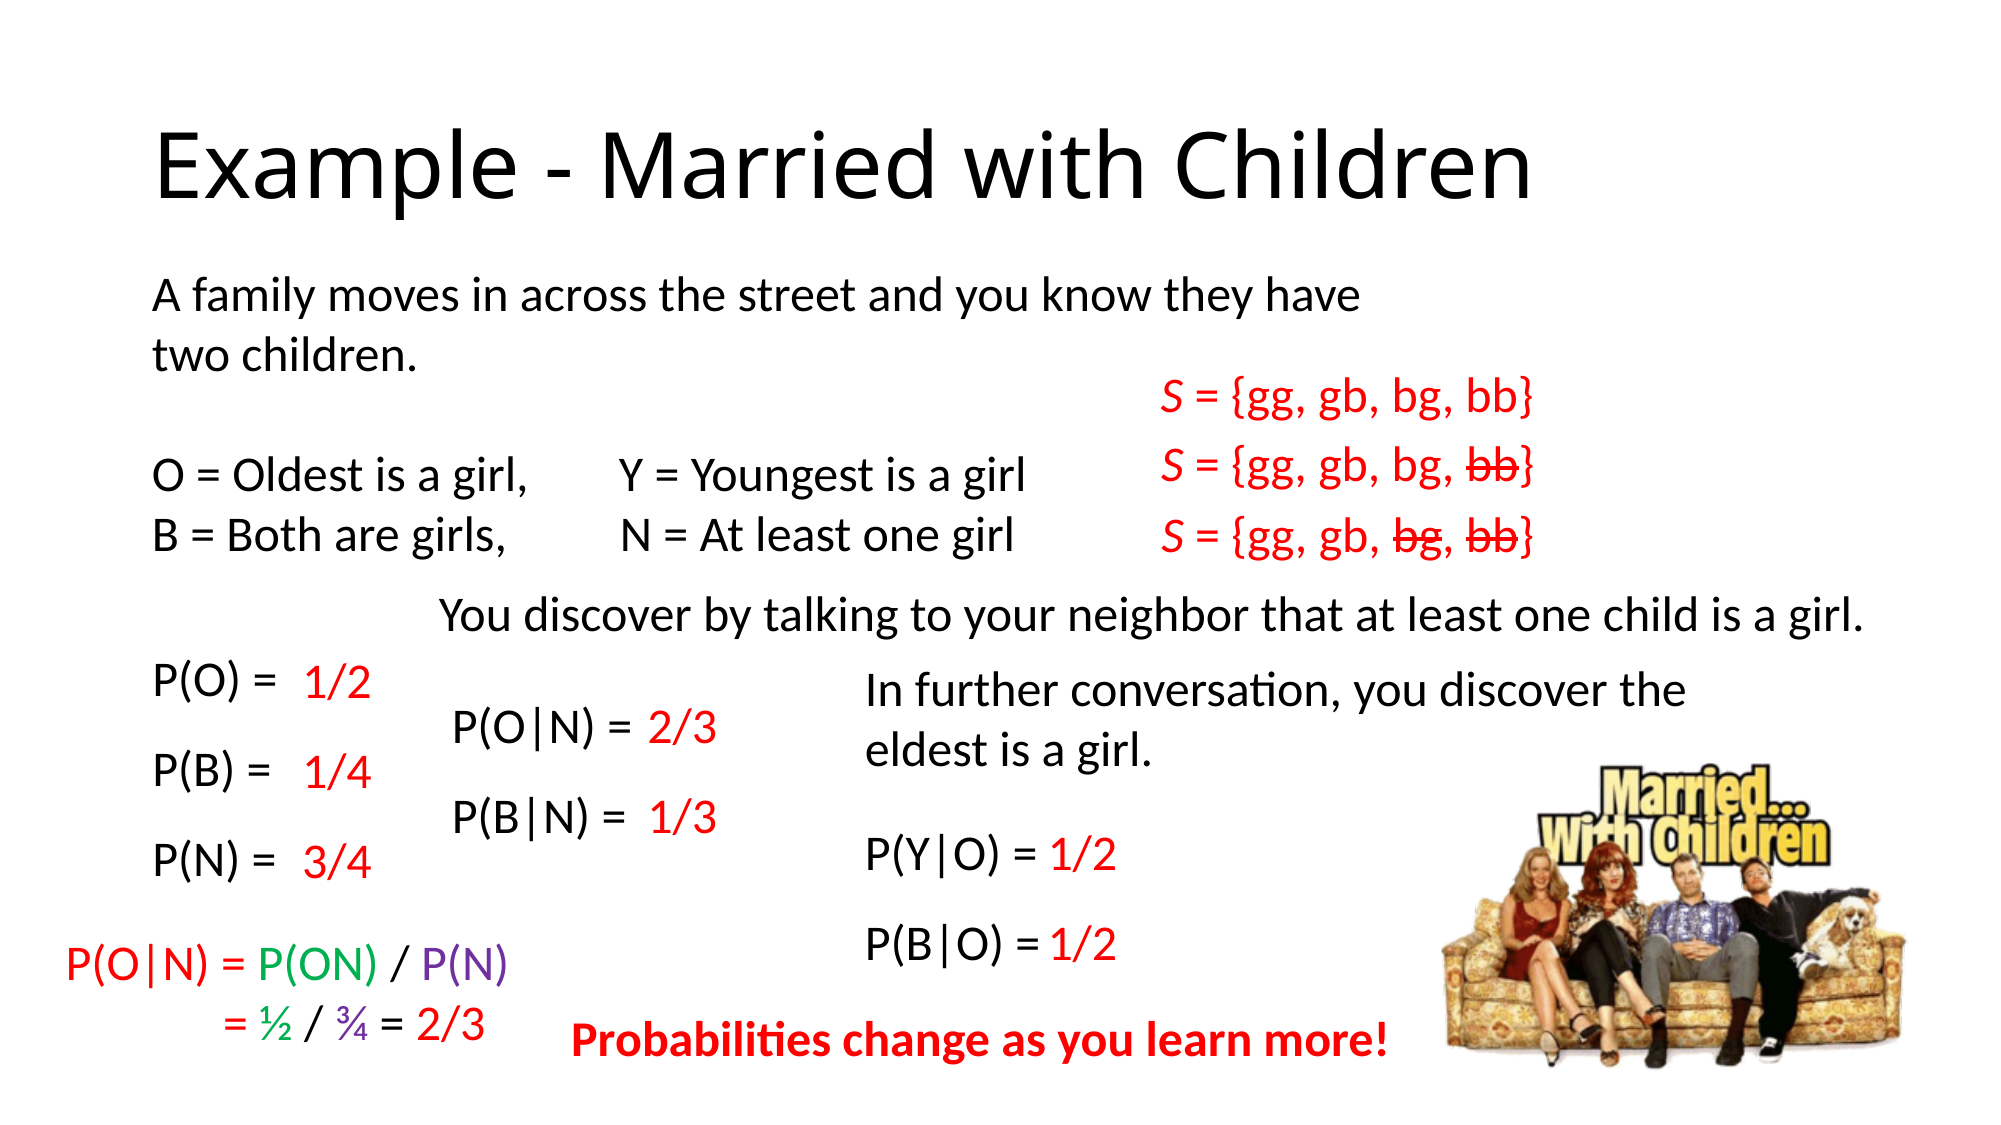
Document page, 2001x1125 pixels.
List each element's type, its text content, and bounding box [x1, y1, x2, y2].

text_box 2/3 1/3 [632, 655, 752, 851]
text_box S = {gg, gb, bg, bb} [1146, 394, 1577, 465]
text_box P(O|N) = P(ON) / P(N) = ½ / ¾ = 2/3 [50, 922, 588, 1058]
text_box 1/2 1/4 3/4 [287, 611, 405, 897]
title Example - Married with Children [137, 59, 1863, 278]
text_box S = {gg, gb, bg, bb} [1145, 325, 1576, 430]
text_box A family moves in across the street and you know they have two children. O = Oldest is a girl, Y = Youngest is a girl B = Both are girls, N = At least one girl [136, 253, 1390, 569]
text_box P(O) = P(B) = P(N) = [137, 609, 351, 895]
text_box P(Y|O) = P(B|O) = [850, 782, 1032, 978]
text_box You discover by talking to your neighbor that at least one child is a girl. [423, 573, 1928, 649]
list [1441, 763, 1911, 1075]
text_box In further conversation, you discover the eldest is a girl. [849, 649, 1776, 785]
text_box S = {gg, gb, bg, bb} [1146, 465, 1577, 571]
text_box 1/2 1/2 [1032, 782, 1152, 978]
text_box P(O|N) = P(B|N) = [436, 655, 632, 851]
text_box Probabilities change as you learn more! [556, 998, 1441, 1074]
